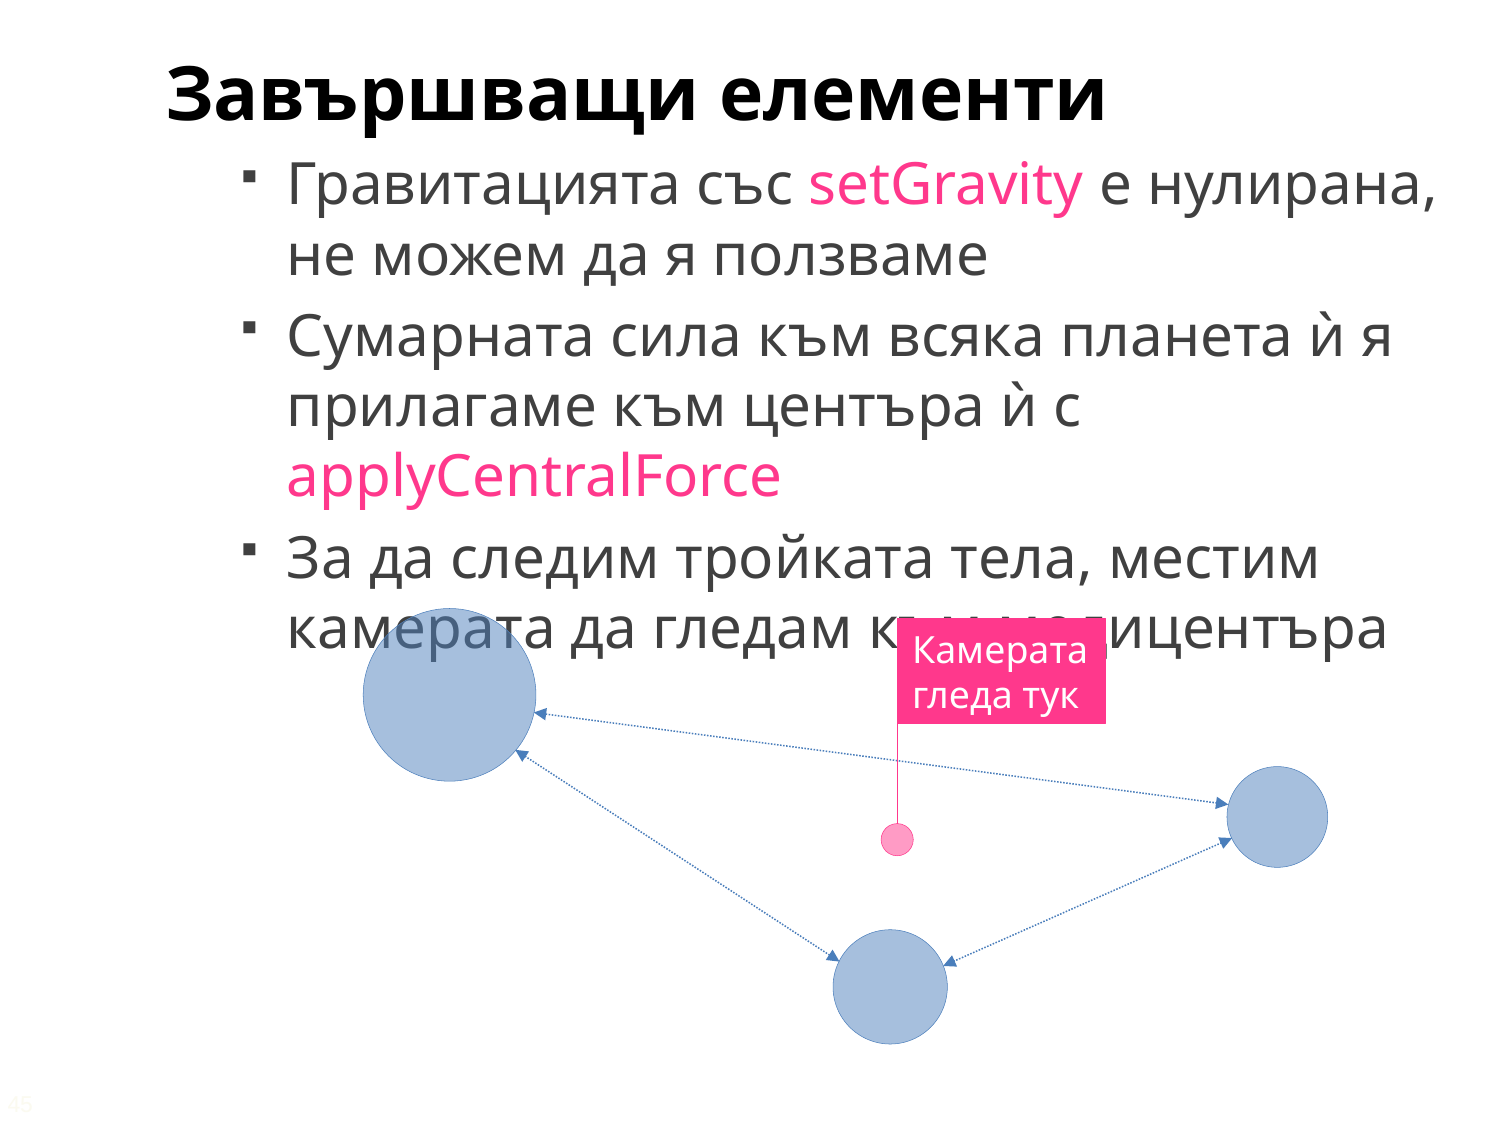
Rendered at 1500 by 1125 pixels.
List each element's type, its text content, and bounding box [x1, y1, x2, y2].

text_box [942, 837, 1233, 967]
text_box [1109, 712, 1229, 805]
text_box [533, 712, 891, 805]
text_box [514, 749, 840, 962]
text_box [830, 927, 950, 1047]
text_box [896, 618, 1106, 824]
text_box [879, 822, 916, 858]
text_box [361, 606, 539, 784]
list Завършващи елементи Гравитацията със setGravity е нулирана, не можем да я ползваме Сумарната сила към всяка планета ѝ я прилагаме към центъра ѝ с applyCentralForce За да следим тройката тела, местим камерата да гледам към медицентъра [150, 37, 1488, 1113]
text_box [1224, 764, 1330, 870]
